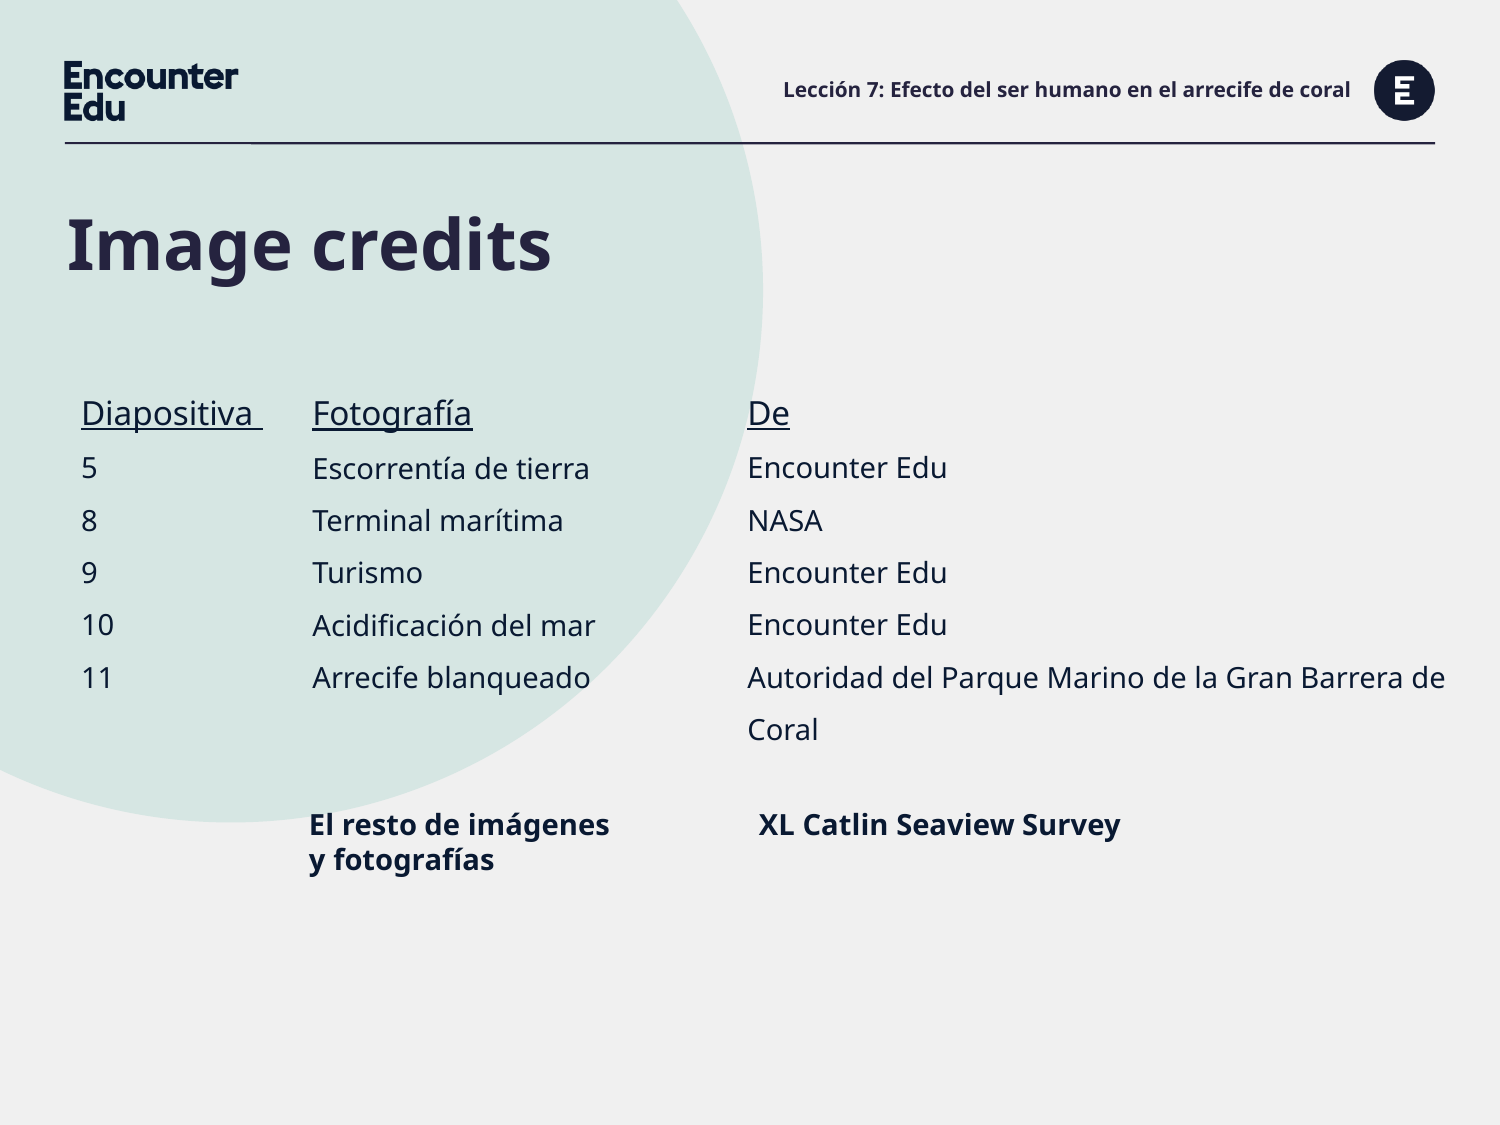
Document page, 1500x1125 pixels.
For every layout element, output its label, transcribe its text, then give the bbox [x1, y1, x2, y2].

text_box Fotografía Escorrentía de tierra Terminal marítima Turismo Acidificación del mar Arrecife blanqueado [304, 365, 731, 703]
picture [60, 59, 243, 122]
text_box De Encounter Edu NASA Encounter Edu Encounter Edu Autoridad del Parque Marino de la Gran Barrera de Coral [739, 364, 1500, 814]
title Lección 7: Efecto del ser humano en el arrecife de coral [749, 67, 1359, 114]
text_box El resto de imágenes XL Catlin Seaview Survey y fotografías [301, 798, 1177, 884]
picture [1372, 58, 1436, 122]
text_box Diapositiva 5 8 9 10 11 [73, 364, 293, 702]
